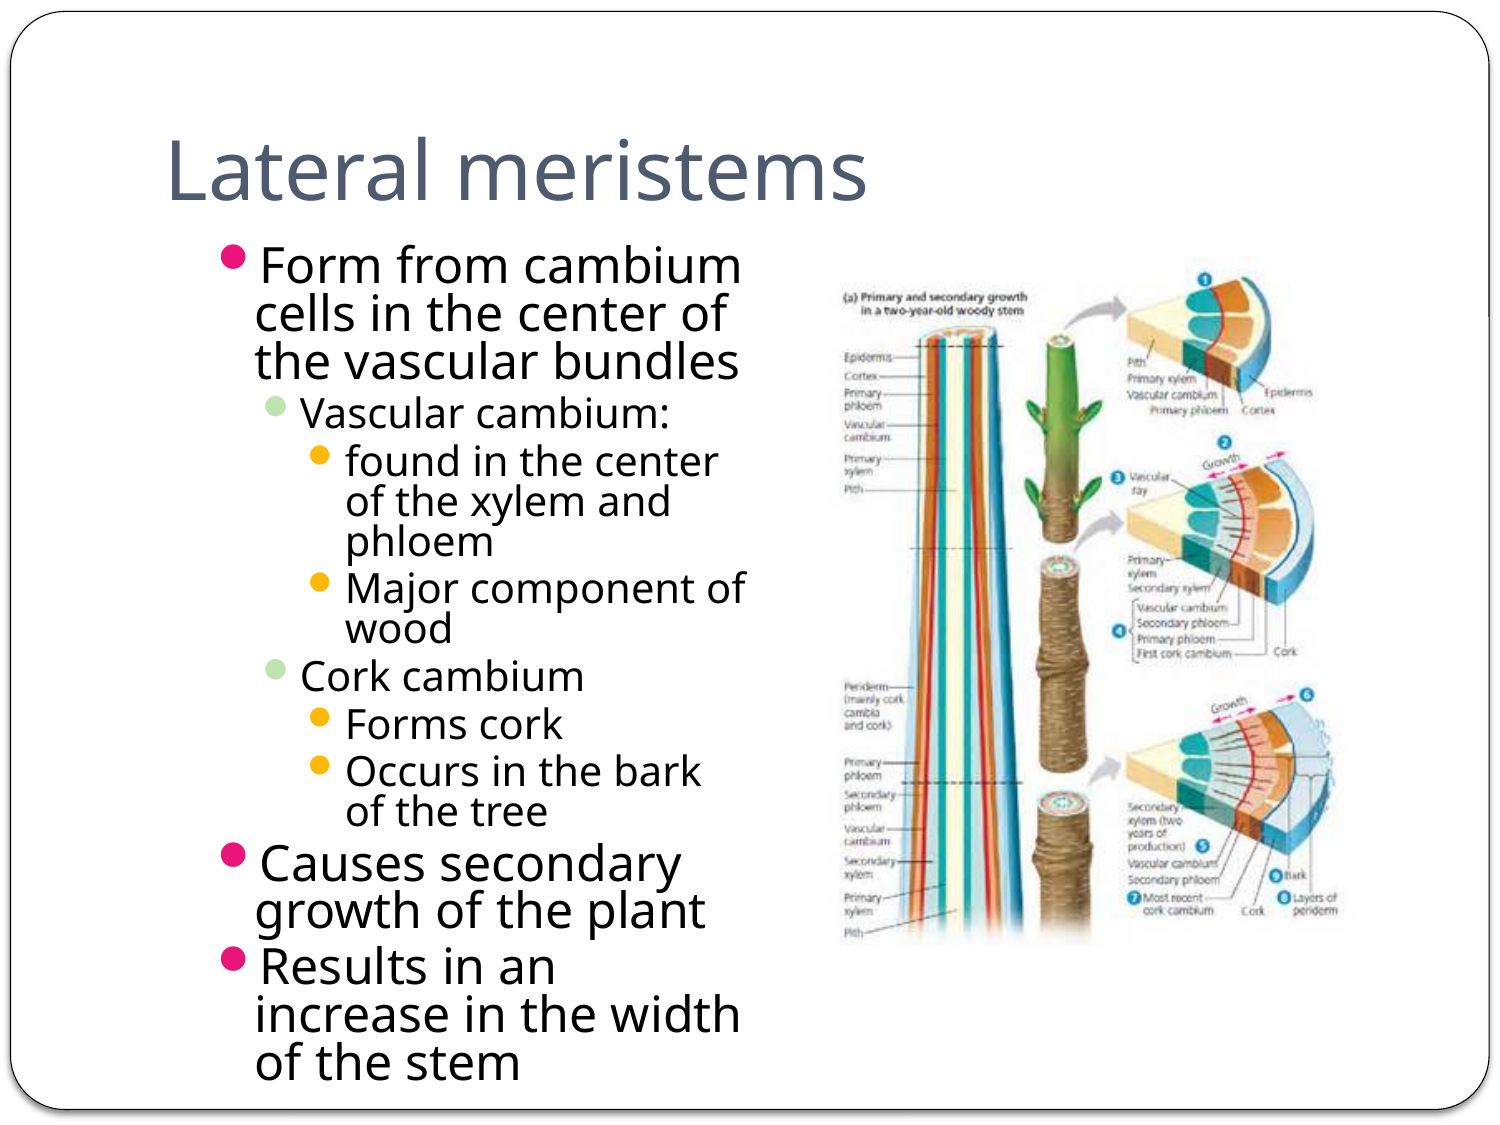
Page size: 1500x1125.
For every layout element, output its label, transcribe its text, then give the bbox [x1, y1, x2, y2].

picture [787, 230, 1429, 1026]
list Form from cambium cells in the center of the vascular bundles Vascular cambium: found in the center of the xylem and phloem Major component of wood Cork cambium Forms cork Occurs in the bark of the tree Causes secondary growth of the plant Results in an increase in the width of the stem [150, 237, 765, 988]
title Lateral meristems [150, 45, 1425, 233]
